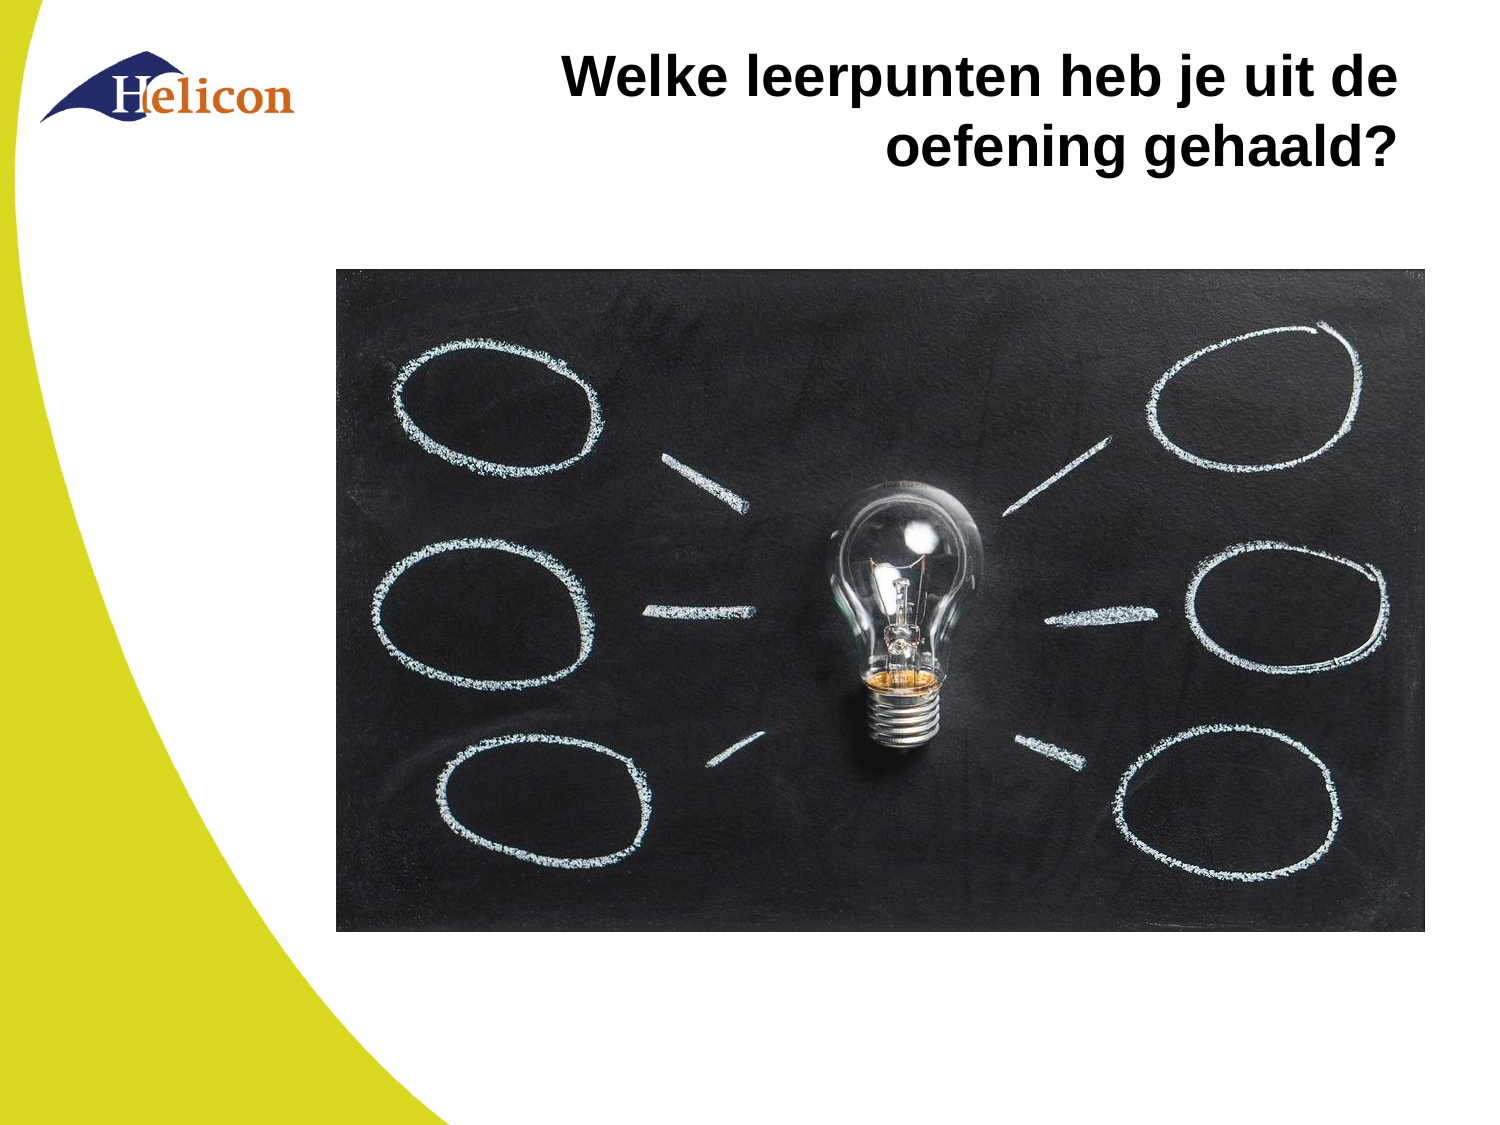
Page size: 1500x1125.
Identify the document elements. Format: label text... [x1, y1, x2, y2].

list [336, 269, 1426, 932]
title Welke leerpunten heb je uit de oefening gehaald? [324, 54, 1415, 161]
picture [0, 0, 1500, 1125]
